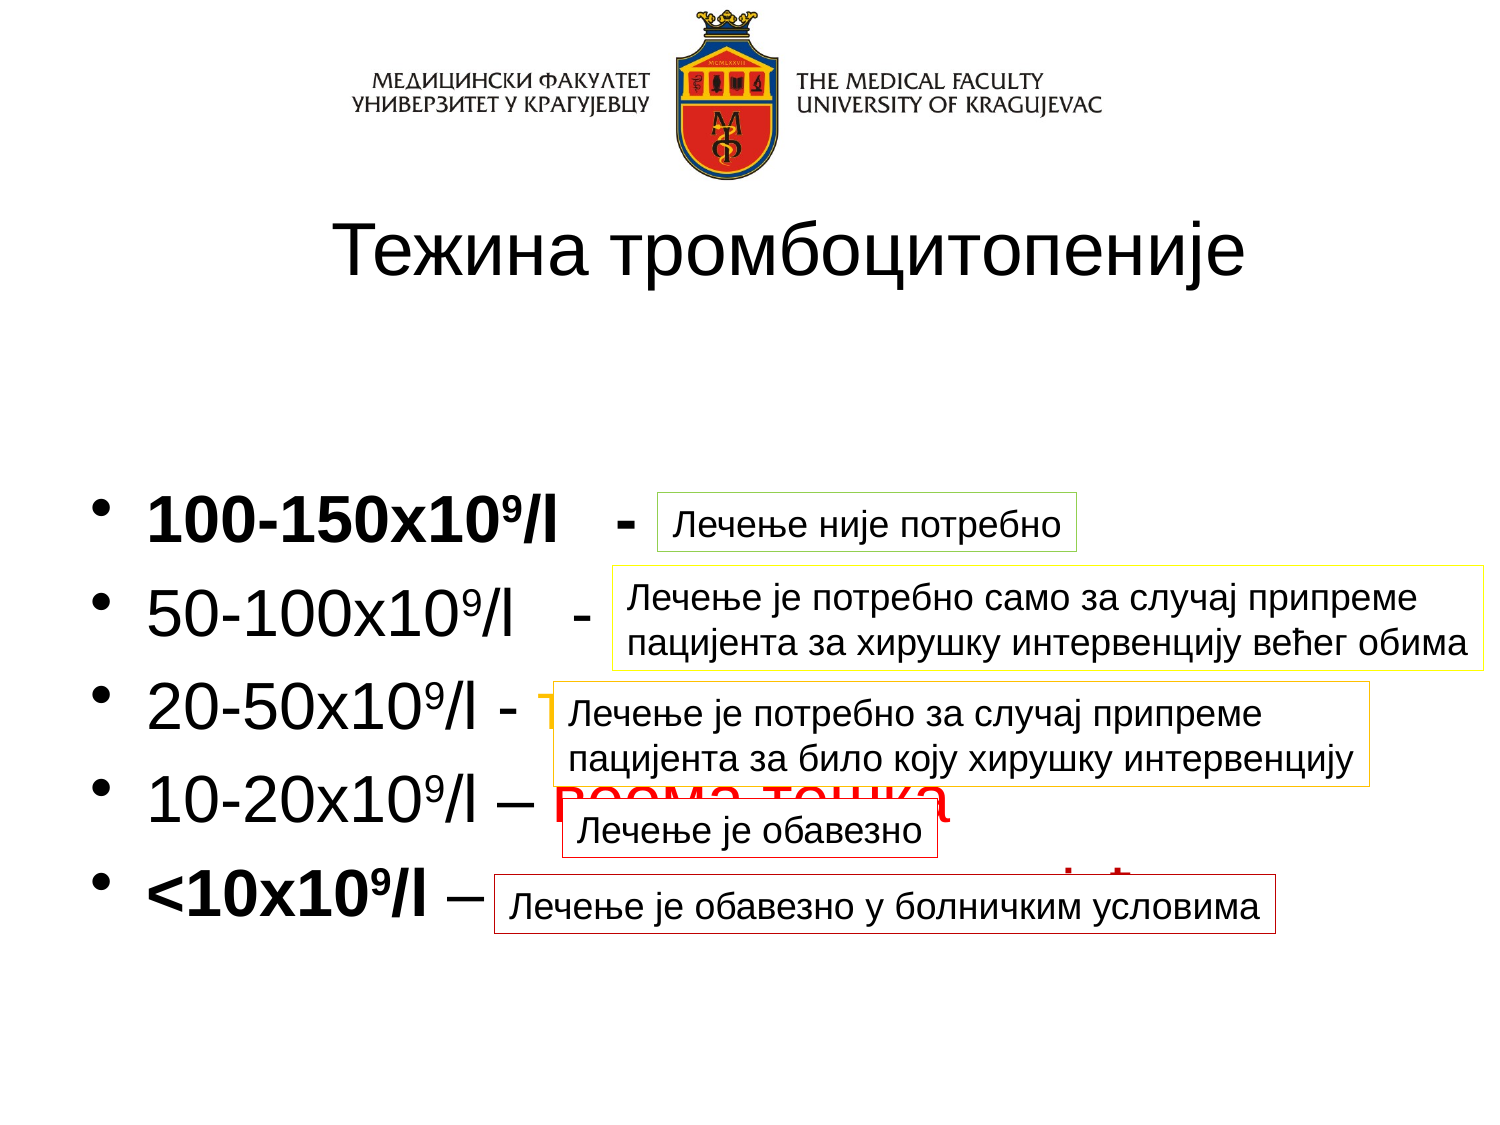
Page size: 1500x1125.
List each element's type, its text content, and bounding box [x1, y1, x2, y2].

text_box Лечење није потребно [657, 492, 1077, 552]
list 100-150x109/l - блага 50-100x109/l - умерена 20-50x109/l - тешка 10-20x109/l – веома тешка <10x109/l – животно угрожавајућа [74, 374, 1426, 1118]
text_box Лечење је обавезно у болничким условима [494, 874, 1276, 934]
text_box Лечење је обавезно [562, 798, 938, 858]
picture [328, 0, 1125, 151]
title Тежина тромбоцитопеније [114, 151, 1465, 340]
text_box Лечење је потребно за случај припреме пацијента за било коју хирушку интервенцију [553, 681, 1370, 787]
text_box Лечење је потребно само за случај припреме пацијента за хирушку интервенцију већег обима [612, 565, 1484, 671]
